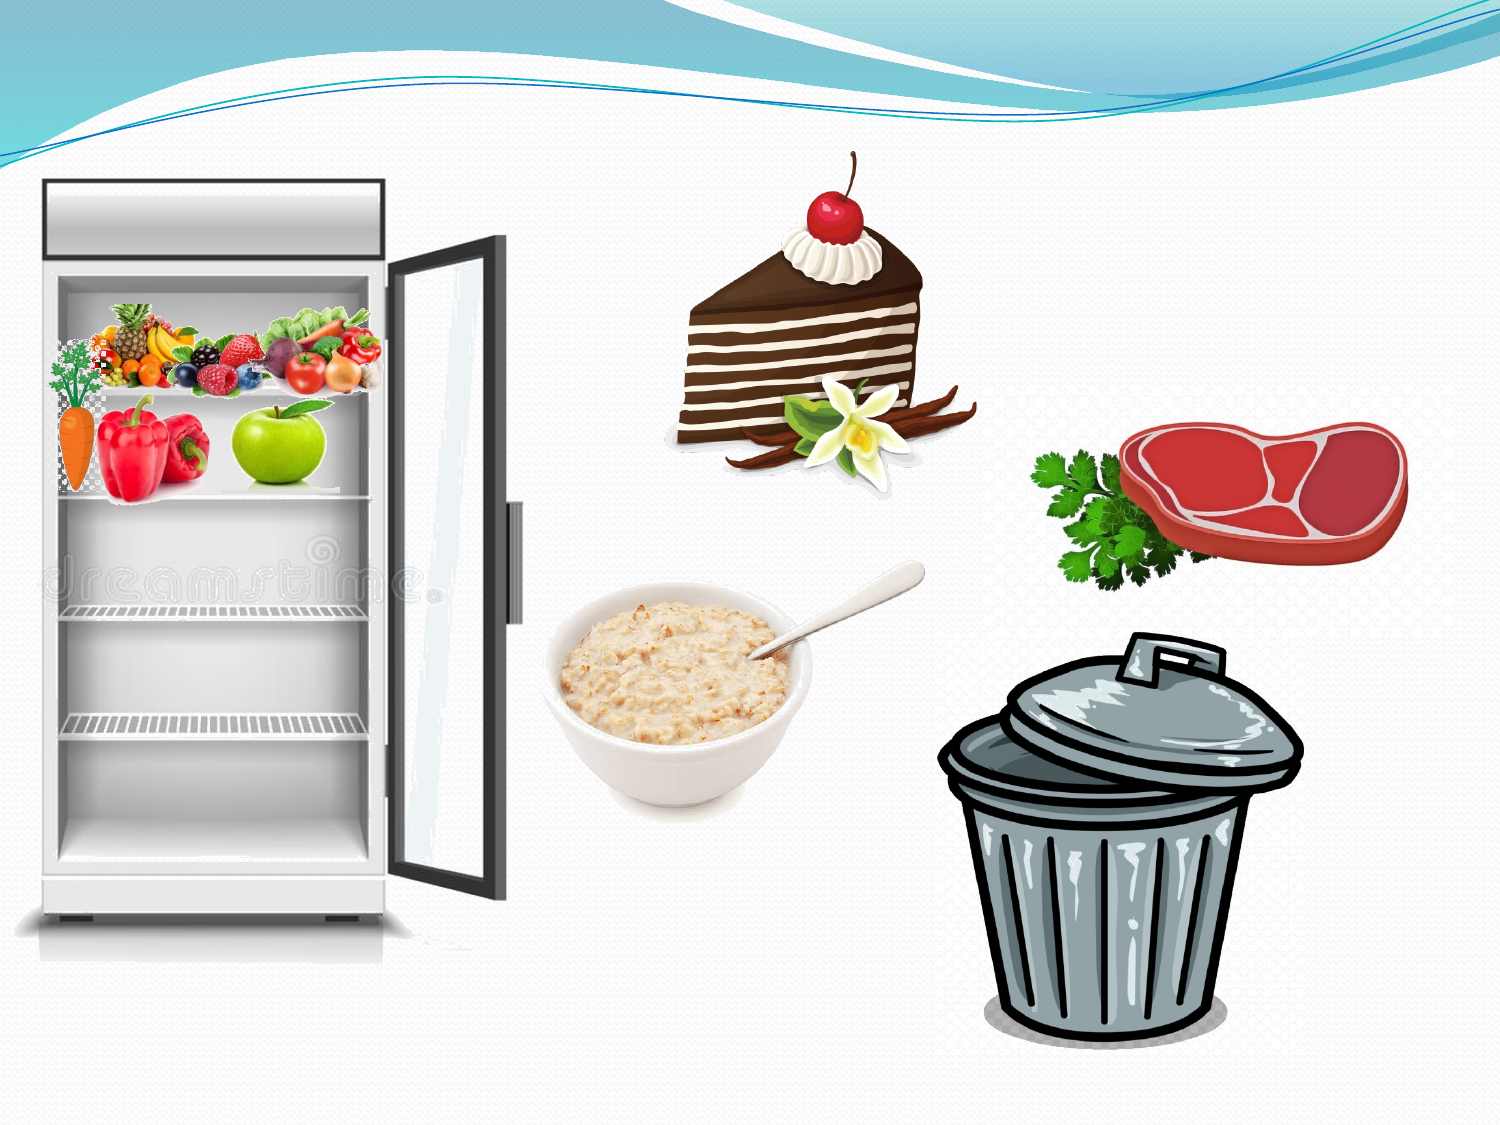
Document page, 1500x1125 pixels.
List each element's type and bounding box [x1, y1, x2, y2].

picture [0, 105, 1453, 1055]
